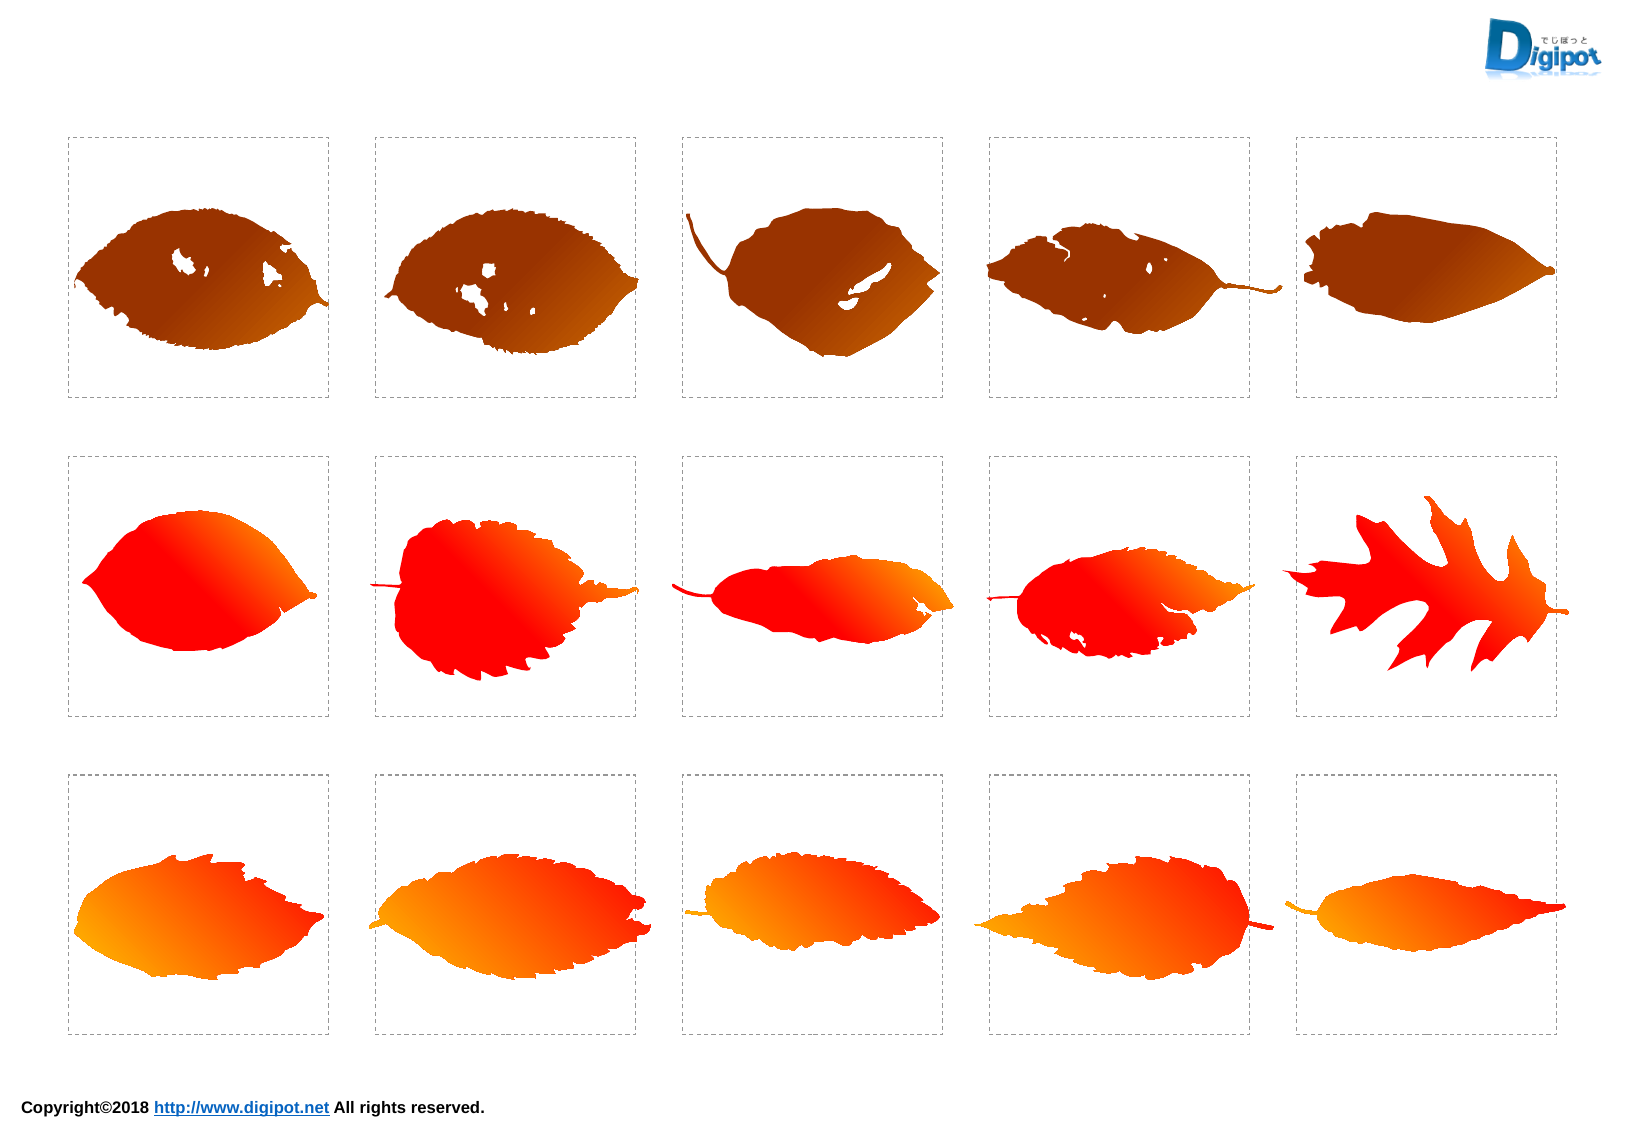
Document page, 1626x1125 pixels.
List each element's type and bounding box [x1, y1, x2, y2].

text_box [986, 222, 1283, 334]
text_box [81, 510, 317, 652]
text_box [974, 856, 1274, 980]
text_box [1282, 496, 1569, 672]
text_box [369, 519, 639, 681]
text_box [986, 547, 1255, 659]
text_box [1285, 874, 1566, 952]
text_box [685, 208, 940, 357]
text_box [74, 208, 329, 350]
text_box [369, 854, 651, 980]
text_box [671, 555, 954, 644]
text_box [1303, 212, 1555, 323]
picture [1485, 18, 1602, 82]
text_box [384, 208, 639, 355]
text_box [685, 852, 940, 951]
text_box [74, 854, 324, 980]
